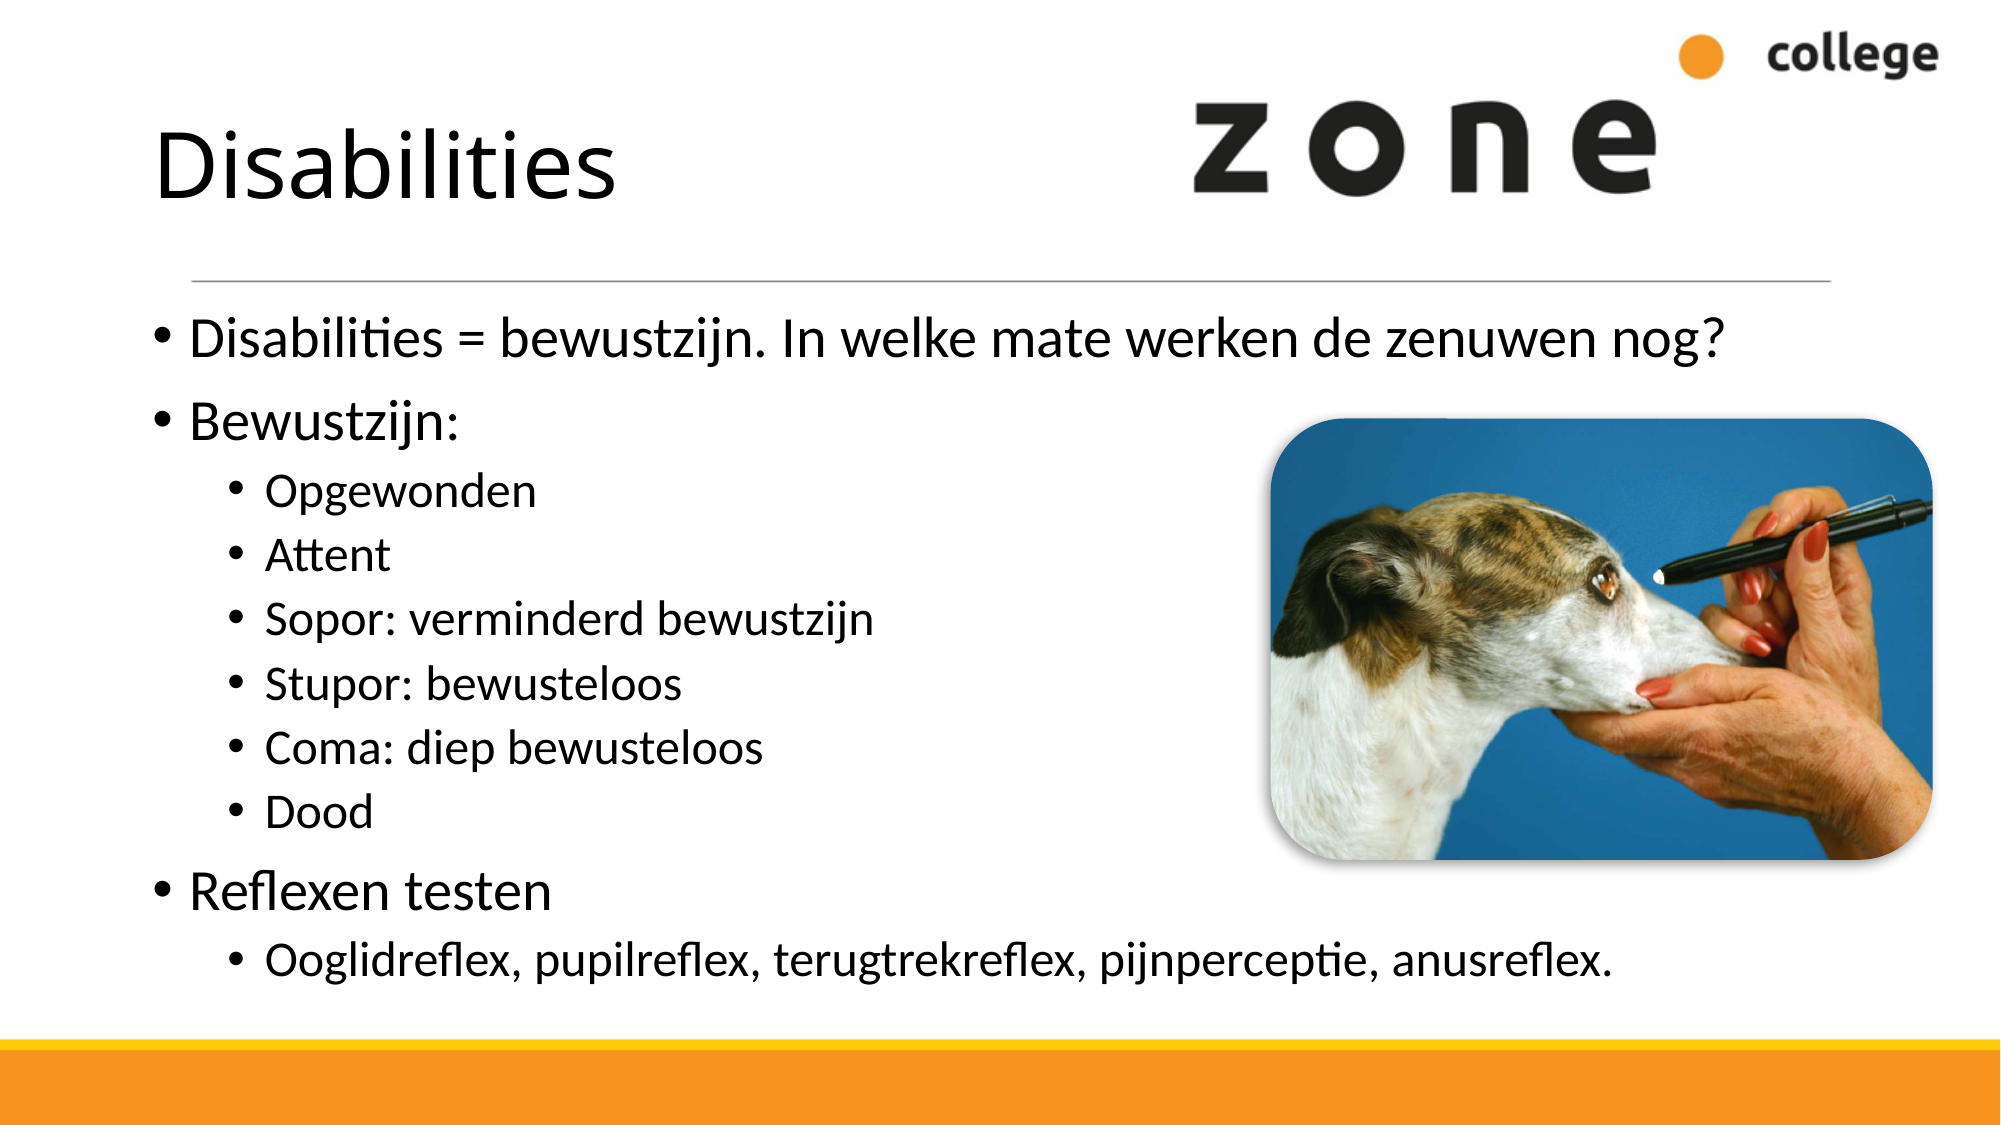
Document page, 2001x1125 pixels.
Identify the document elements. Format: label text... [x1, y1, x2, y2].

list Disabilities = bewustzijn. In welke mate werken de zenuwen nog? Bewustzijn: Opgewonden Attent Sopor: verminderd bewustzijn Stupor: bewusteloos Coma: diep bewusteloos Dood Reflexen testen Ooglidreflex, pupilreflex, terugtrekreflex, pijnperceptie, anusreflex. [137, 299, 1863, 1014]
title Disabilities [137, 59, 1863, 278]
picture [0, 0, 2001, 1125]
